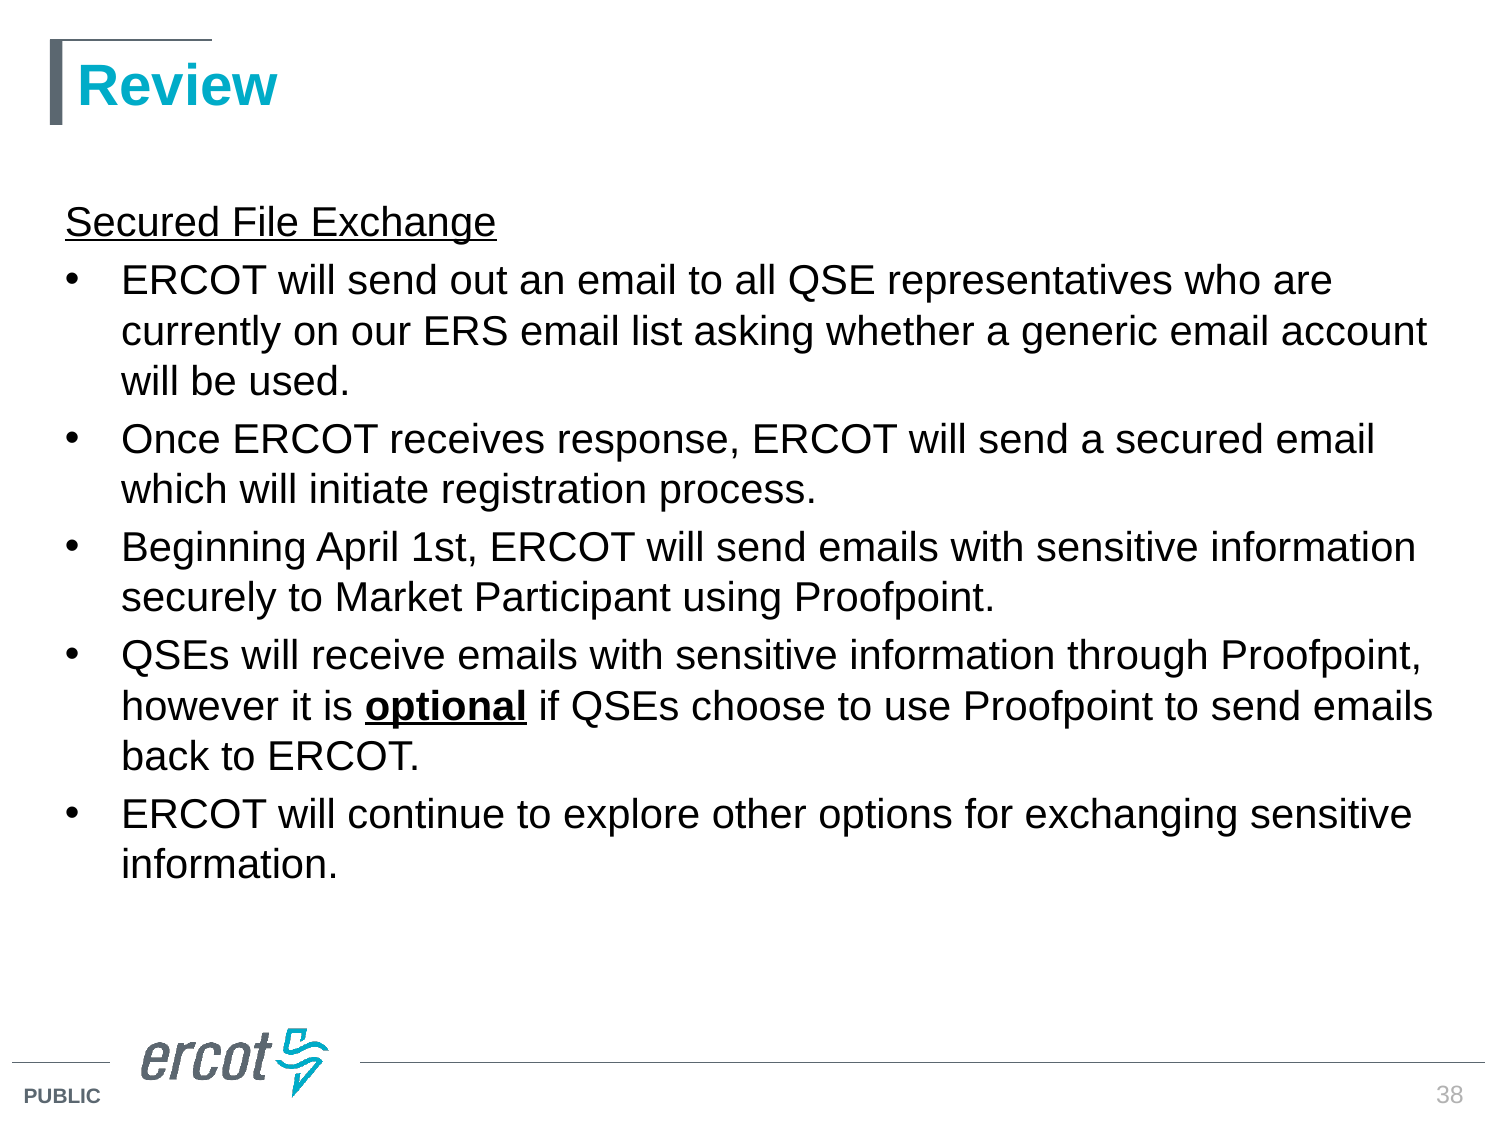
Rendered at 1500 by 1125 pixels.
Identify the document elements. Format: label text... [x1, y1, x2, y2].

slide_number 38 [1412, 1076, 1488, 1112]
list Secured File Exchange ERCOT will send out an email to all QSE representatives who are currently on our ERS email list asking whether a generic email account will be used. Once ERCOT receives response, ERCOT will send a secured email which will initiate registration process. Beginning April 1st, ERCOT will send emails with sensitive information securely to Market Participant using Proofpoint. QSEs will receive emails with sensitive information through Proofpoint, however it is optional if QSEs choose to use Proofpoint to send emails back to ERCOT. ERCOT will continue to explore other options for exchanging sensitive information. [50, 187, 1450, 897]
picture [137, 1024, 332, 1100]
title Review [62, 39, 1450, 187]
